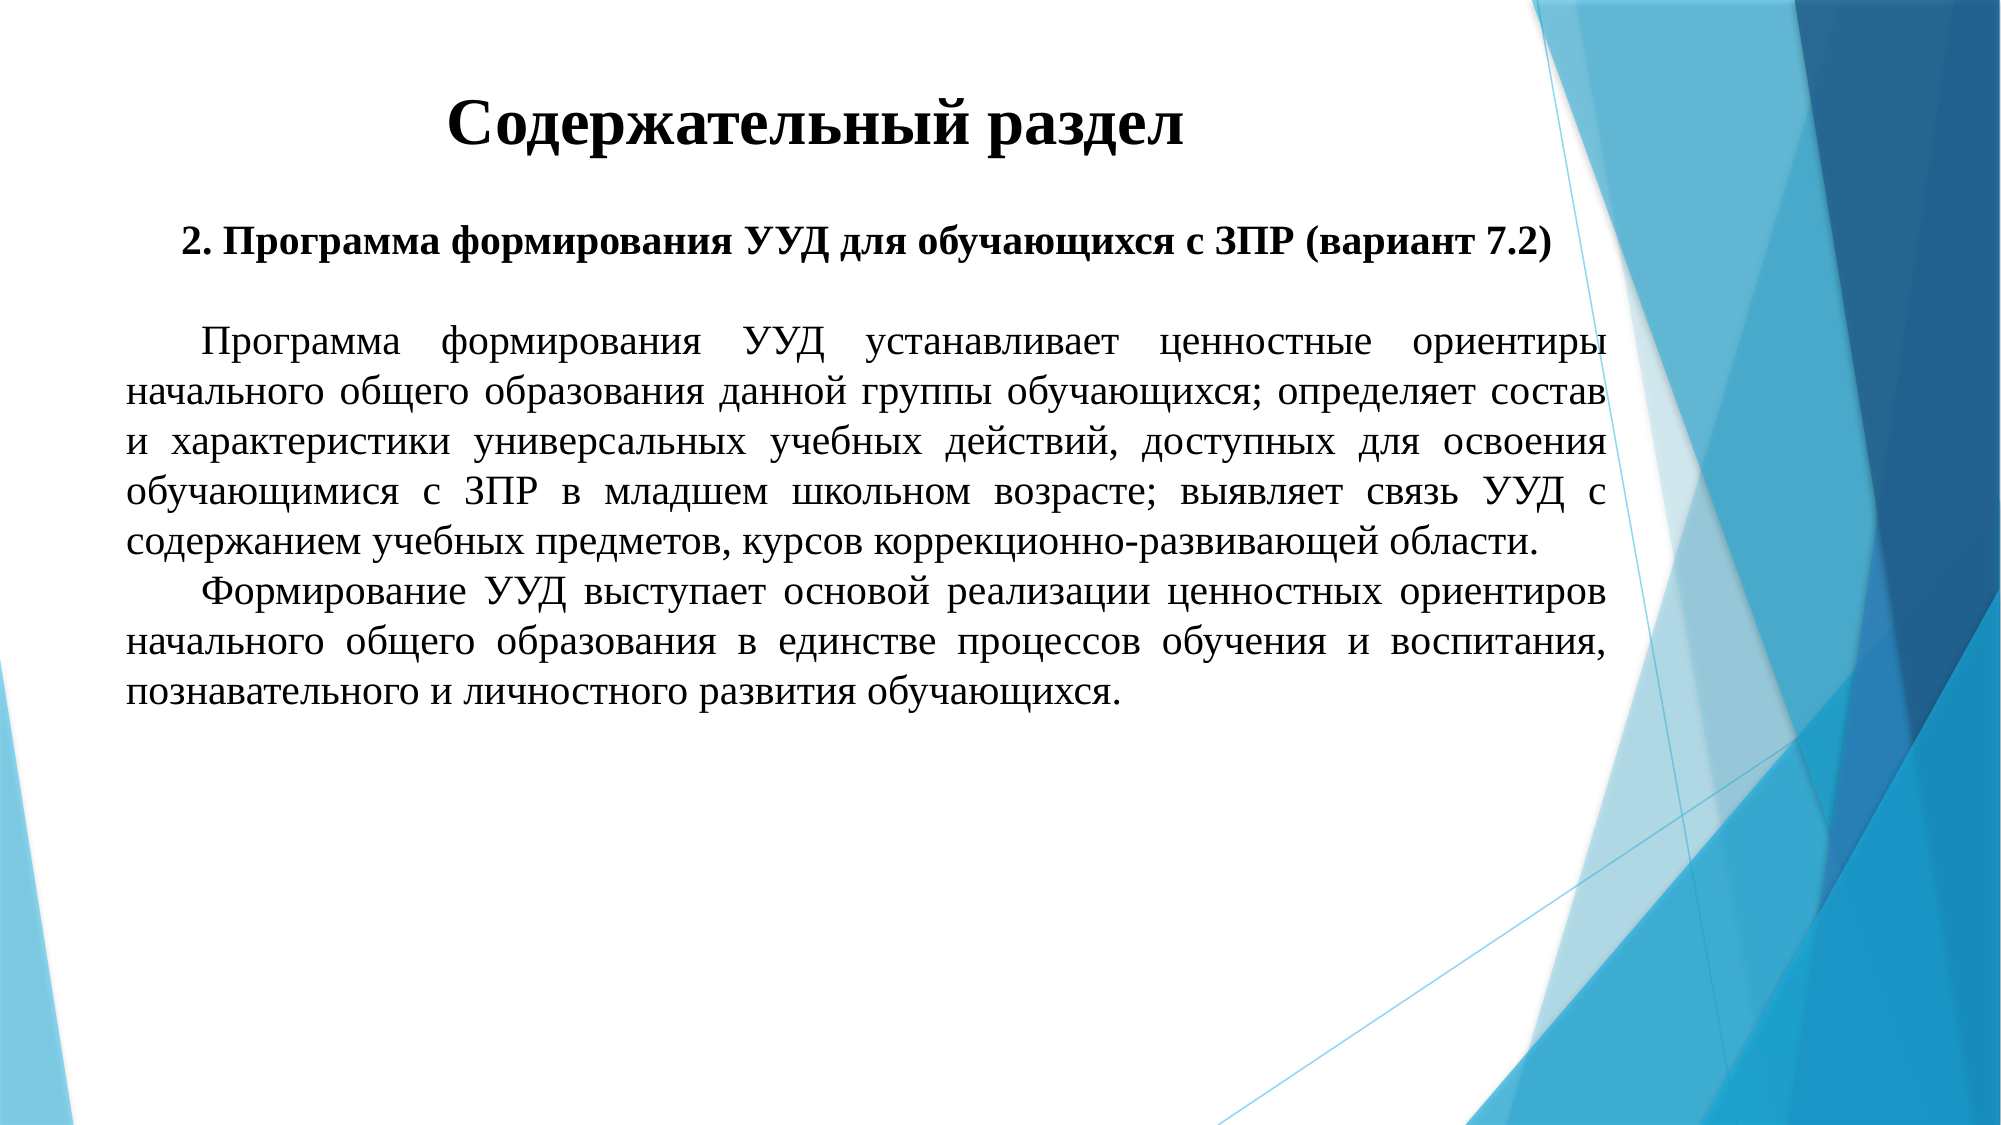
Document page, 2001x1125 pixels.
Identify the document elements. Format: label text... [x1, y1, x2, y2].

list 2. Программа формирования УУД для обучающихся с ЗПР (вариант 7.2) Программа формирования УУД устанавливает ценностные ориентиры начального общего образования данной группы обучающихся; определяет состав и характеристики универсальных учебных действий, доступных для освоения обучающимися с ЗПР в младшем школьном возрасте; выявляет связь УУД с содержанием учебных предметов, курсов коррекционно-развивающей области. Формирование УУД выступает основой реализации ценностных ориентиров начального общего образования в единстве процессов обучения и воспитания, познавательного и личностного развития обучающихся. [111, 204, 1623, 1033]
title Содержательный раздел [111, 70, 1522, 204]
